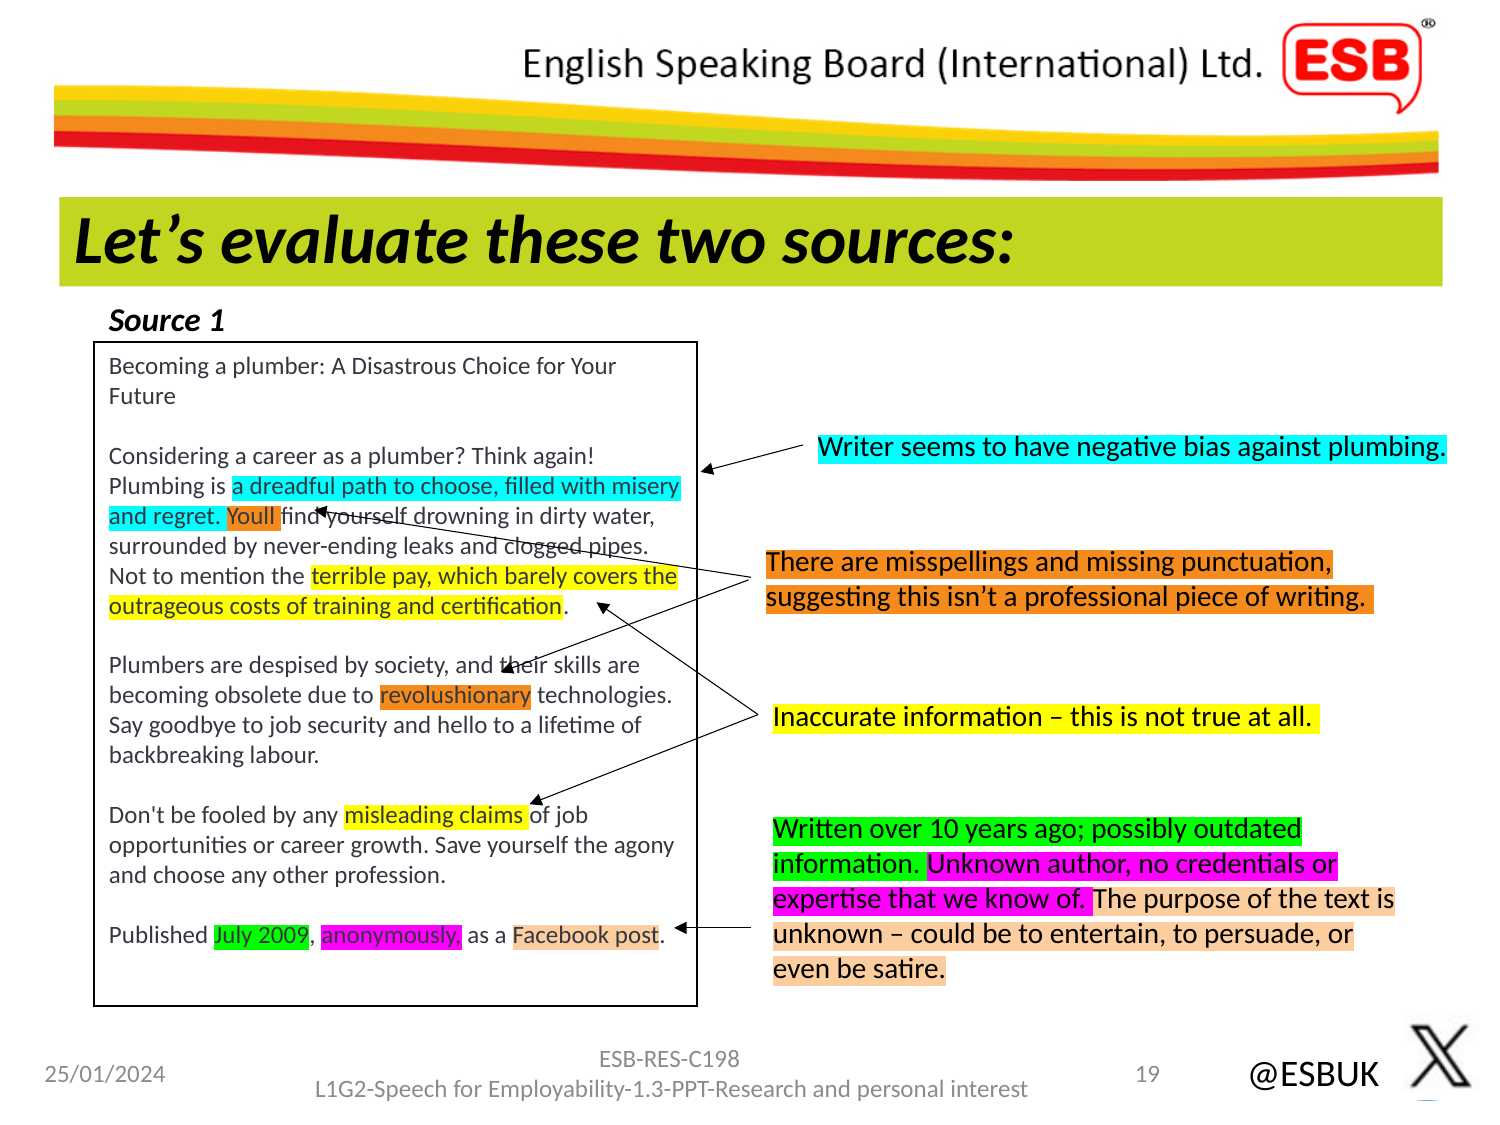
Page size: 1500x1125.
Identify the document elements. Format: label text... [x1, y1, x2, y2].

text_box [314, 509, 751, 578]
slide_number 19 [930, 1042, 1176, 1103]
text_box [529, 715, 759, 805]
text_box Let’s evaluate these two sources: [59, 197, 1443, 287]
text_box Inaccurate information – this is not true at all. [759, 689, 1429, 740]
picture [1403, 1013, 1483, 1101]
text_box There are misspellings and missing punctuation, suggesting this isn’t a professional piece of writing. [751, 534, 1422, 620]
text_box Becoming a plumber: A Disastrous Choice for Your Future Considering a career as a plumber? Think again! Plumbing is a dreadful path to choose, filled with misery and regret. Youll find yourself drowning in dirty water, surrounded by never-ending leaks and clogged pipes. Not to mention the terrible pay, which barely covers the outrageous costs of training and certification. Plumbers are despised by society, and their skills are becoming obsolete due to revolushionary technologies. Say goodbye to job security and hello to a lifetime of backbreaking labour. Don't be fooled by any misleading claims of job opportunities or career growth. Save yourself the agony and choose any other profession. Published July 2009, anonymously, as a Facebook post. [93, 341, 698, 1007]
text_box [596, 602, 759, 715]
footer ESB-RES-C198 L1G2-Speech for Employability-1.3-PPT-Research and personal interest [256, 1042, 930, 1103]
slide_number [29, 1042, 256, 1103]
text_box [700, 445, 803, 472]
text_box Source 1 [94, 290, 501, 346]
picture [0, 0, 1500, 189]
text_box Written over 10 years ago; possibly outdated information. Unknown author, no credentials or expertise that we know of. The purpose of the text is unknown – could be to entertain, to persuade, or even be satire. [758, 802, 1429, 992]
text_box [500, 579, 749, 673]
text_box Writer seems to have negative bias against plumbing. [802, 420, 1474, 470]
